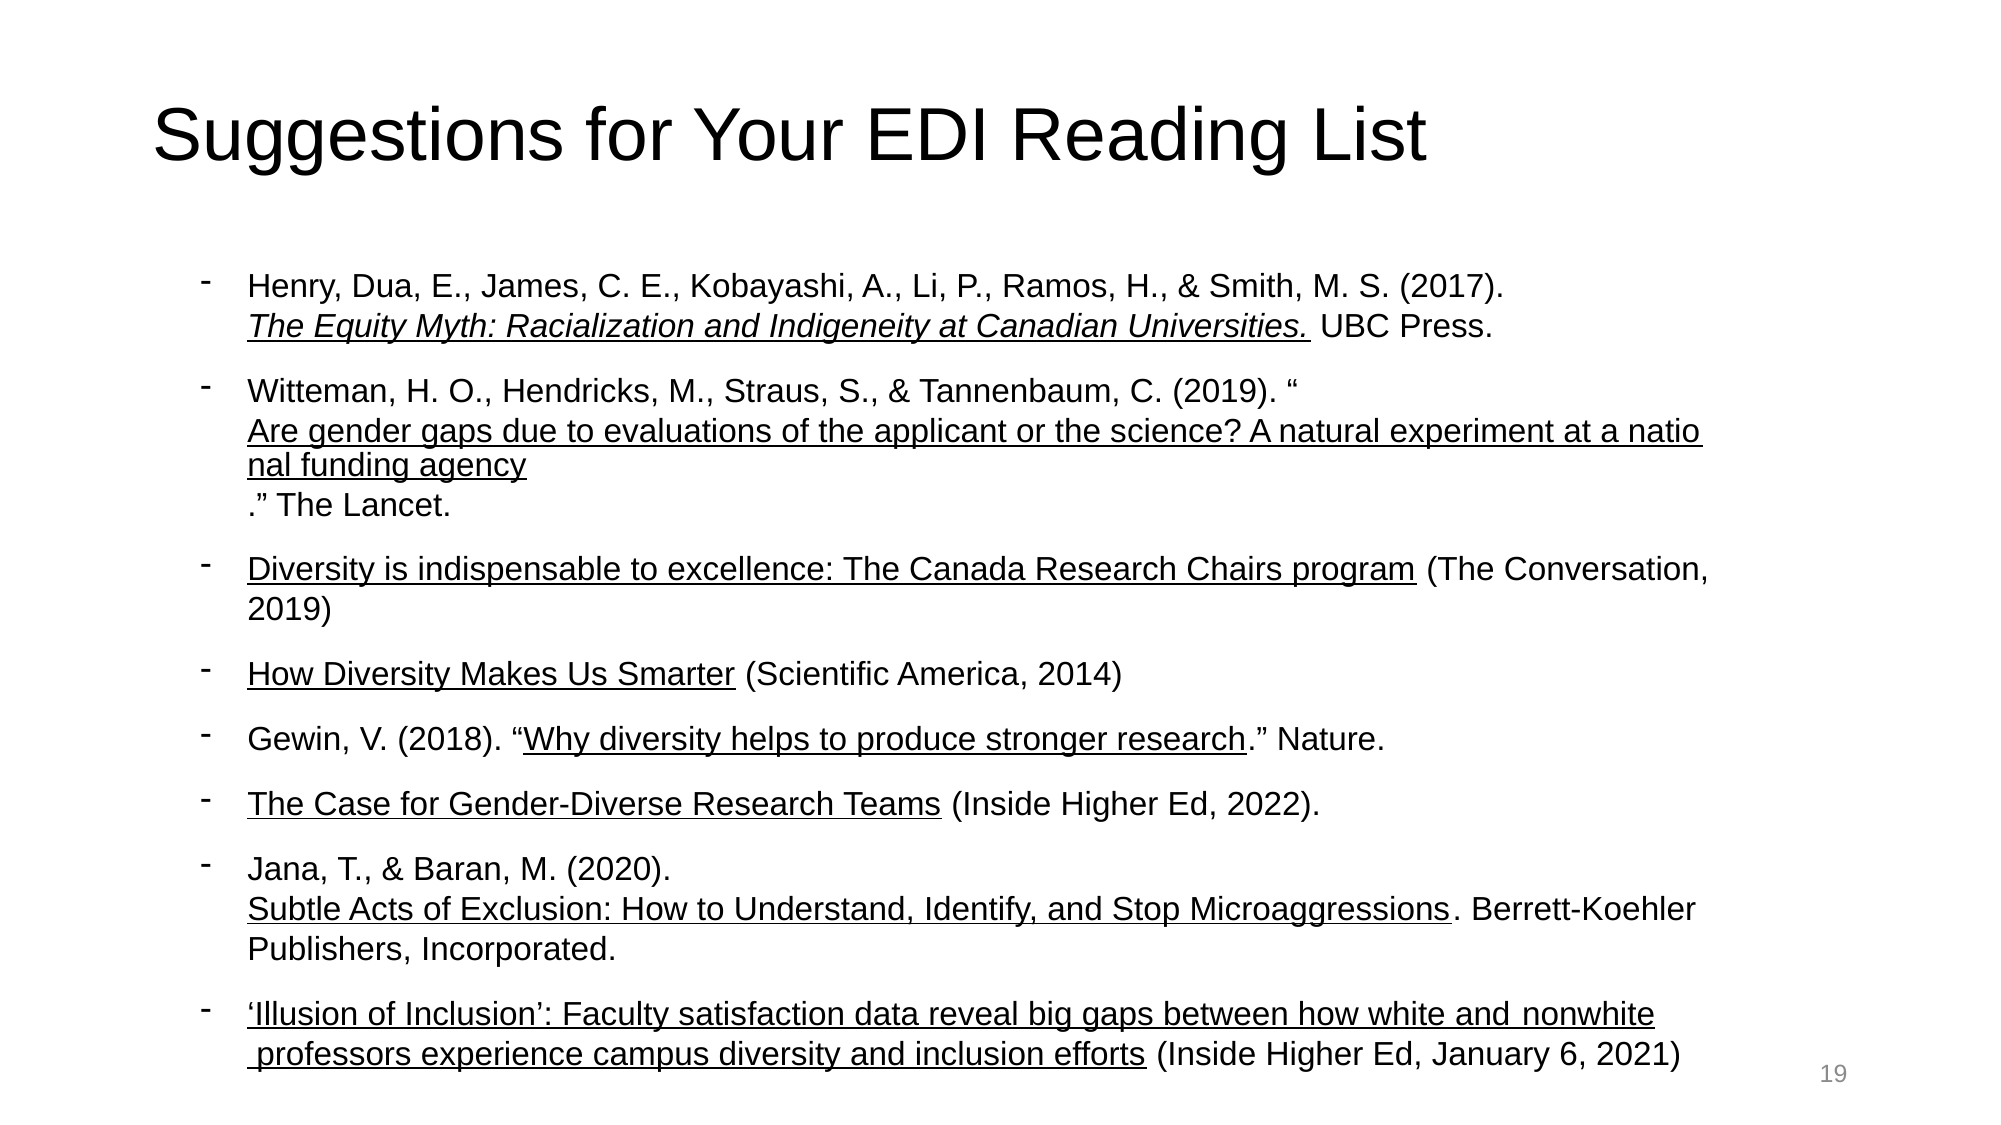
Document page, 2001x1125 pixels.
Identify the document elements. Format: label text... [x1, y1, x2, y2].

slide_number 19 [1725, 1042, 1863, 1103]
title Suggestions for Your EDI Reading List [137, 59, 1863, 214]
text_box [84, 196, 1842, 437]
text_box Henry, Dua, E., James, C. E., Kobayashi, A., Li, P., Ramos, H., & Smith, M. S. (2017). The Equity Myth: Racialization and Indigeneity at Canadian Universities. UBC Press. Witteman, H. O., Hendricks, M., Straus, S., & Tannenbaum, C. (2019). “Are gender gaps due to evaluations of the applicant or the science? A natural experiment at a national funding agency.” The Lancet. Diversity is indispensable to excellence: The Canada Research Chairs program (The Conversation, 2019) How Diversity Makes Us Smarter (Scientific America, 2014) Gewin, V. (2018). “Why diversity helps to produce stronger research.” Nature. The Case for Gender-Diverse Research Teams (Inside Higher Ed, 2022). Jana, T., & Baran, M. (2020). Subtle Acts of Exclusion: How to Understand, Identify, and Stop Microaggressions. Berrett-Koehler Publishers, Incorporated. ‘Illusion of Inclusion’: Faculty satisfaction data reveal big gaps between how white and nonwhite professors experience campus diversity and inclusion efforts (Inside Higher Ed, January 6, 2021) [185, 257, 1725, 1104]
